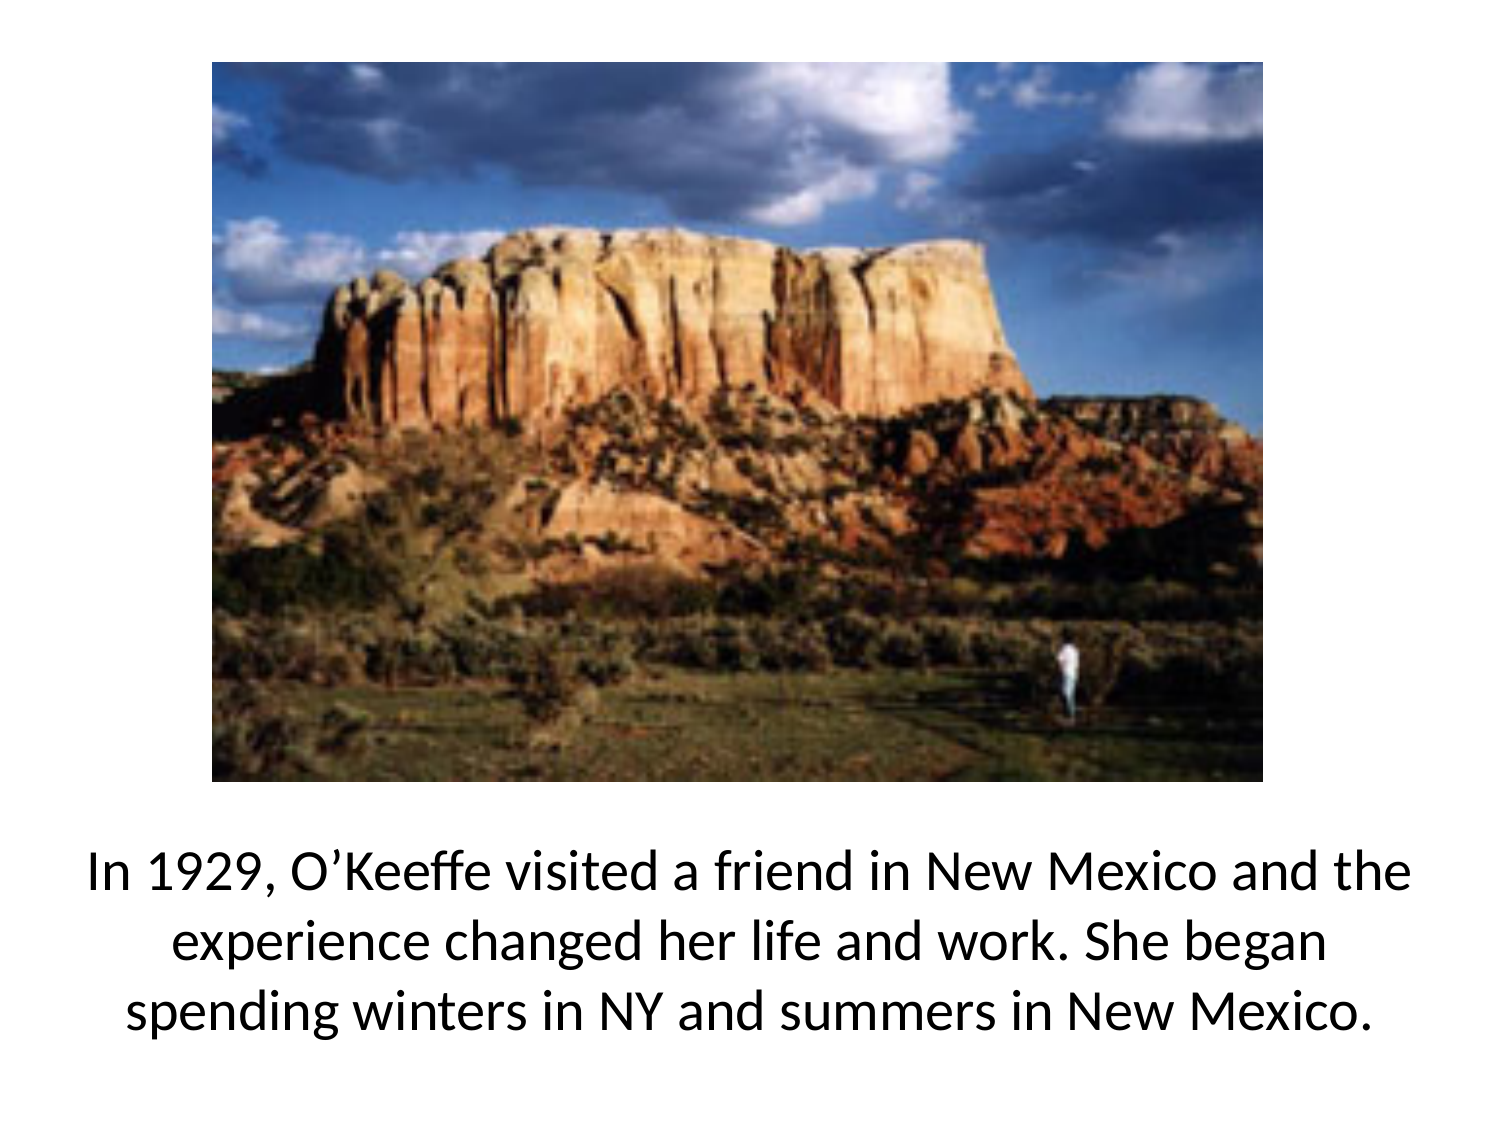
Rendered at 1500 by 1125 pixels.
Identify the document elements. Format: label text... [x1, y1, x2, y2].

text_box In 1929, O’Keeffe visited a friend in New Mexico and the experience changed her life and work. She began spending winters in NY and summers in New Mexico. [62, 825, 1438, 1050]
picture [212, 62, 1263, 783]
